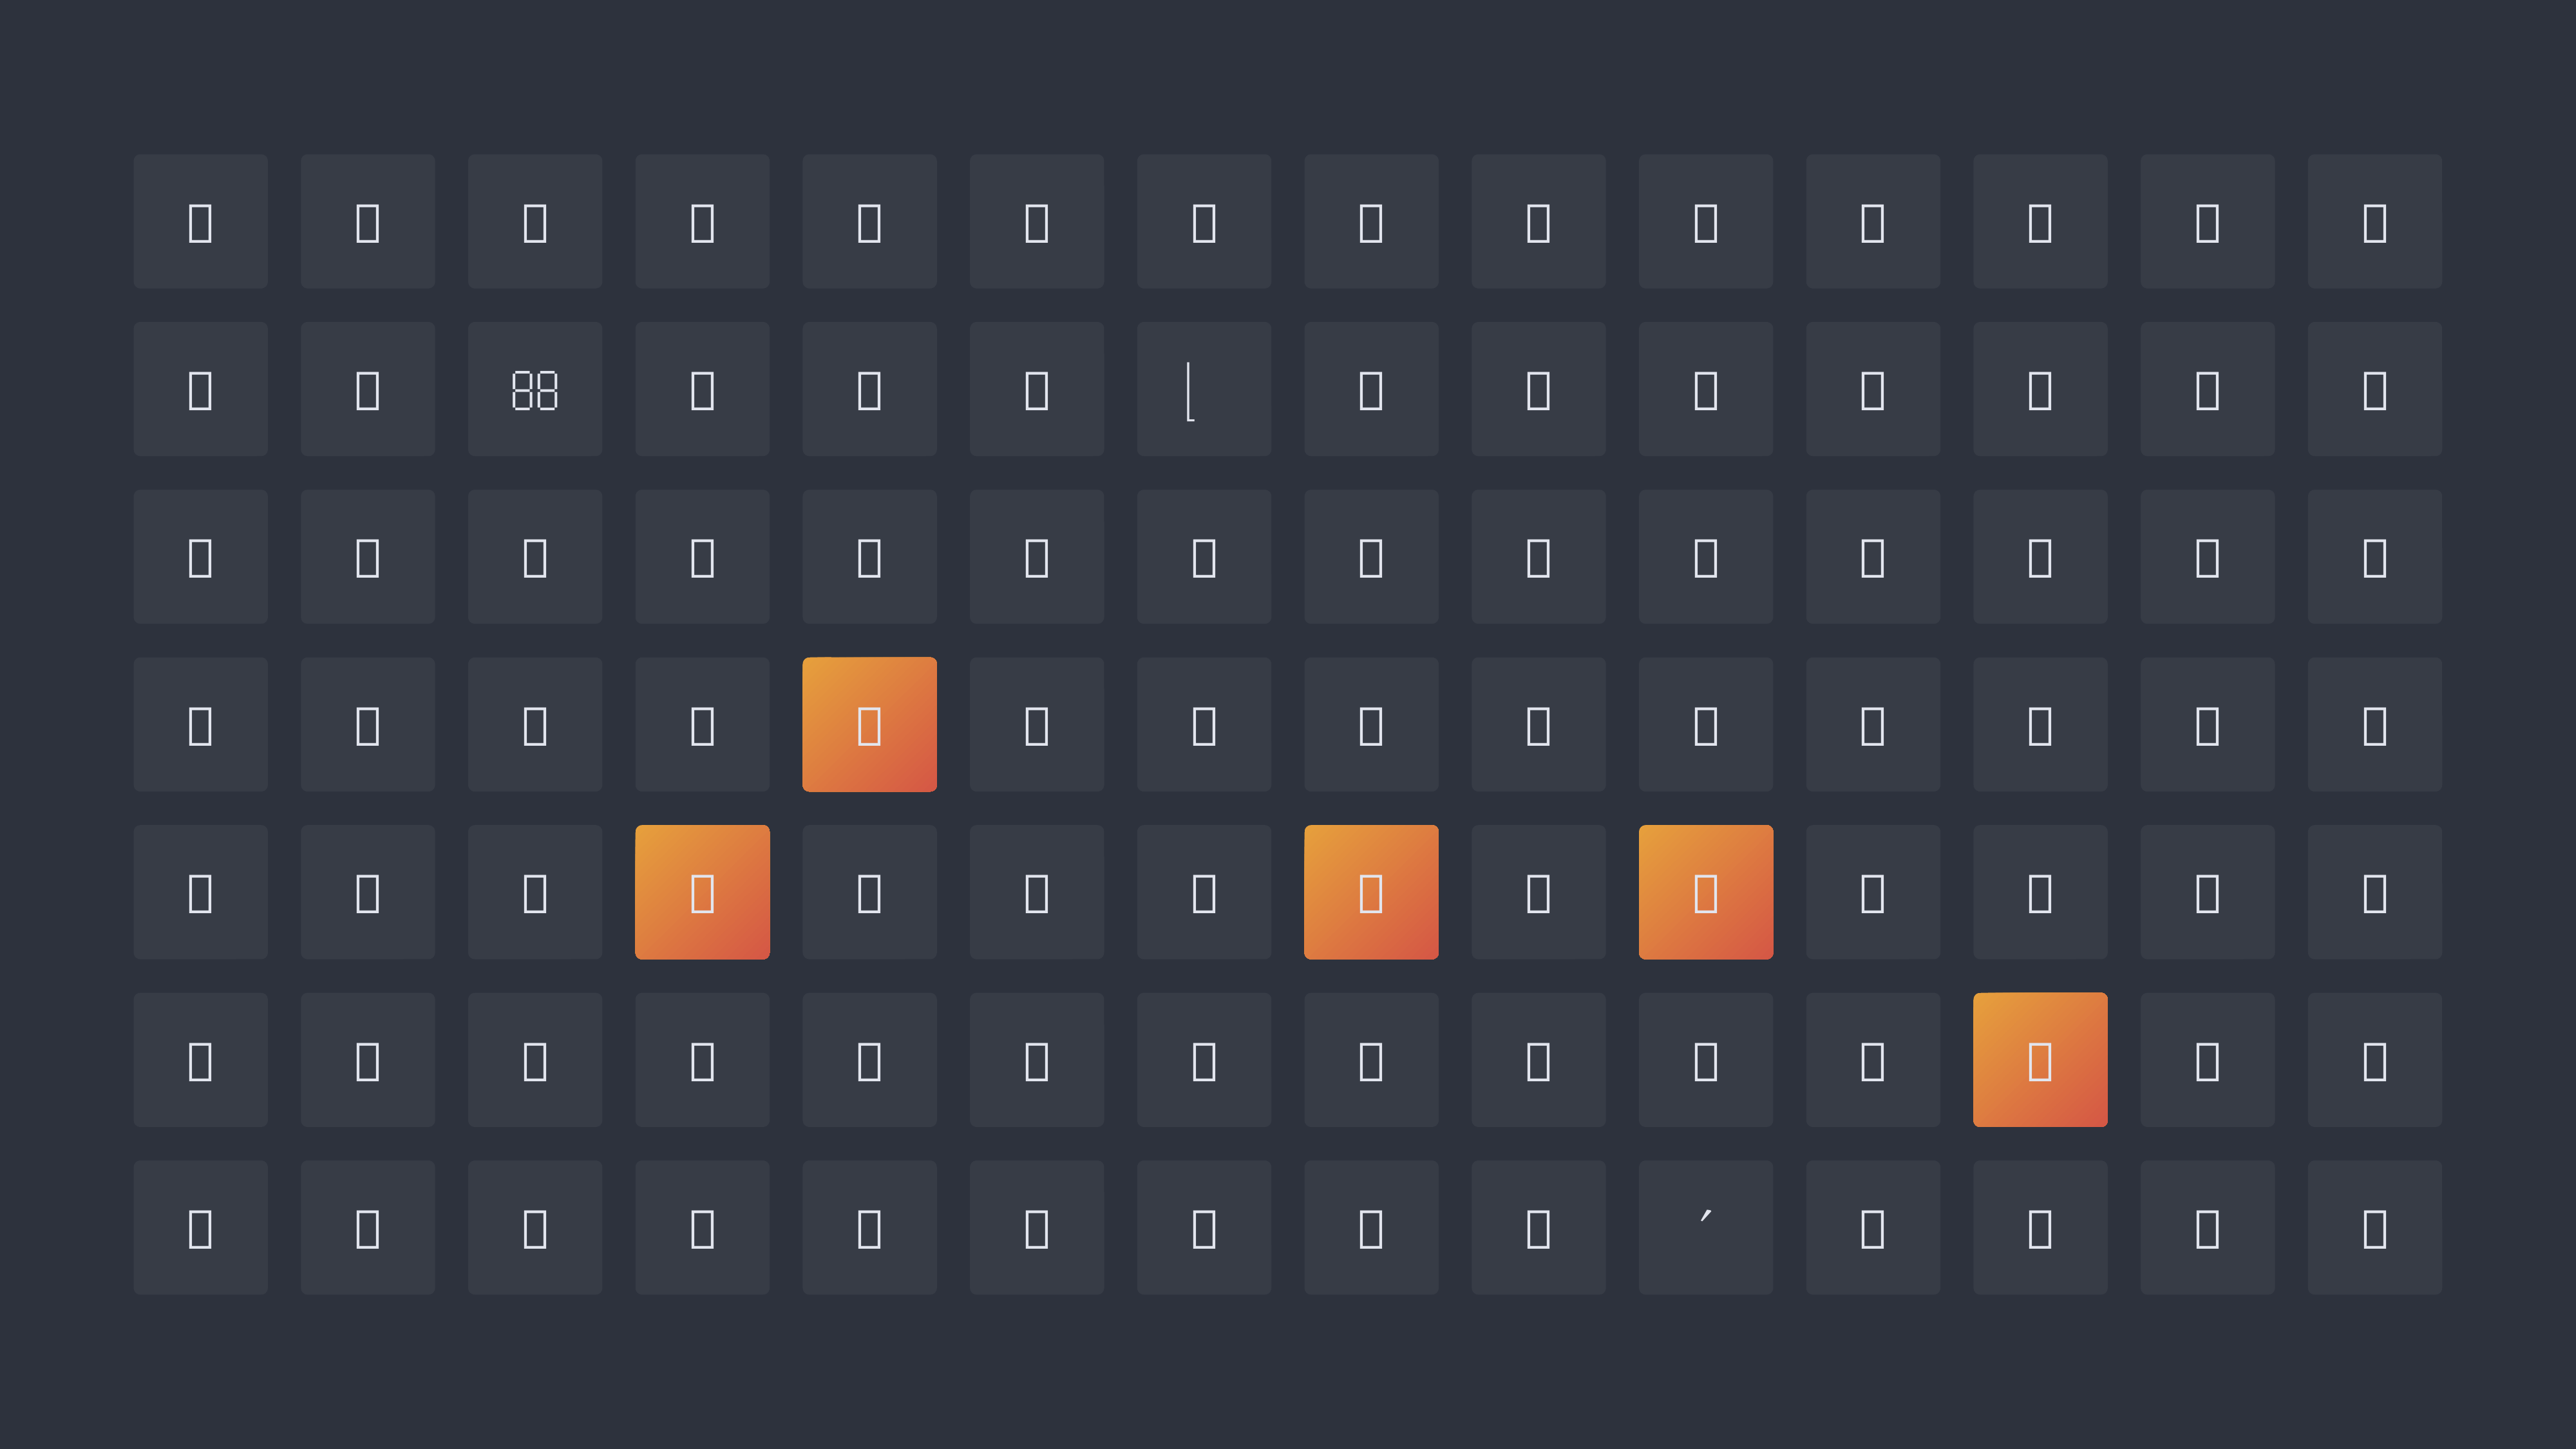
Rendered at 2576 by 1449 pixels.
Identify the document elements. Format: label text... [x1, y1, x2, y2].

text_box  [1690, 357, 1723, 422]
text_box [1137, 992, 1272, 1127]
text_box [468, 1160, 603, 1295]
text_box  [1021, 189, 1054, 254]
text_box [133, 489, 268, 624]
text_box  [2359, 1195, 2392, 1260]
text_box  [1522, 1195, 1555, 1260]
text_box [802, 154, 937, 289]
text_box  [184, 1027, 217, 1092]
text_box  [184, 692, 217, 757]
text_box [970, 154, 1104, 289]
text_box [802, 321, 937, 457]
text_box [1304, 321, 1439, 457]
text_box [1304, 489, 1439, 624]
text_box [1472, 657, 1606, 792]
text_box [468, 489, 603, 624]
text_box [635, 825, 770, 960]
text_box  [184, 357, 217, 422]
text_box  [2192, 357, 2224, 422]
text_box [970, 489, 1104, 624]
text_box  [1188, 189, 1221, 254]
text_box [1806, 1160, 1941, 1295]
text_box [301, 489, 435, 624]
text_box [1806, 657, 1941, 792]
text_box [1806, 321, 1941, 457]
text_box [635, 321, 770, 457]
text_box  [1857, 524, 1890, 589]
text_box [970, 657, 1104, 792]
text_box [2141, 321, 2275, 457]
text_box  [2192, 189, 2224, 254]
text_box  [2192, 524, 2224, 589]
text_box  [2192, 1027, 2224, 1092]
text_box [802, 657, 937, 792]
text_box  [2024, 189, 2057, 254]
text_box [635, 1160, 770, 1295]
text_box  [2024, 357, 2057, 422]
text_box  [352, 357, 384, 422]
text_box [1137, 154, 1272, 289]
text_box [970, 1160, 1104, 1295]
text_box [301, 321, 435, 457]
text_box [1973, 321, 2108, 457]
text_box  [2359, 524, 2392, 589]
text_box [1806, 992, 1941, 1127]
text_box [2141, 489, 2275, 624]
text_box  [686, 1027, 719, 1092]
text_box  [2024, 692, 2057, 757]
text_box [1806, 825, 1941, 960]
text_box [301, 825, 435, 960]
text_box  [1857, 357, 1890, 422]
text_box  [1021, 1027, 1054, 1092]
text_box [468, 154, 603, 289]
text_box [1304, 657, 1439, 792]
text_box [1806, 154, 1941, 289]
text_box [2141, 1160, 2275, 1295]
text_box  [1188, 1027, 1221, 1092]
text_box  [1690, 524, 1723, 589]
text_box  [1355, 692, 1388, 757]
text_box  [1522, 692, 1555, 757]
text_box [970, 825, 1104, 960]
text_box [2307, 154, 2443, 289]
text_box  [1021, 357, 1054, 422]
text_box  [1188, 357, 1221, 422]
text_box  [2192, 1195, 2224, 1260]
text_box  [2359, 1027, 2392, 1092]
text_box [635, 154, 770, 289]
text_box  [2359, 692, 2392, 757]
text_box  [1021, 692, 1054, 757]
text_box  [1857, 189, 1890, 254]
text_box [301, 657, 435, 792]
text_box [802, 992, 937, 1127]
text_box  [1021, 860, 1054, 925]
text_box  [1522, 860, 1555, 925]
text_box  [853, 357, 886, 422]
text_box [2141, 154, 2275, 289]
text_box  [853, 524, 886, 589]
text_box [1137, 1160, 1272, 1295]
text_box  [686, 860, 719, 925]
text_box  [2024, 860, 2057, 925]
text_box  [184, 860, 217, 925]
text_box [1472, 825, 1606, 960]
text_box  [686, 357, 719, 422]
text_box [1973, 154, 2108, 289]
text_box  [686, 692, 719, 757]
text_box  [1355, 357, 1388, 422]
text_box [970, 992, 1104, 1127]
text_box  [1355, 1195, 1388, 1260]
text_box  [184, 1195, 217, 1260]
text_box  [853, 692, 886, 757]
text_box  [1690, 860, 1723, 925]
text_box [802, 489, 937, 624]
text_box [1973, 992, 2108, 1127]
text_box  [1522, 189, 1555, 254]
text_box  [519, 860, 552, 925]
text_box [1639, 825, 1774, 960]
text_box  [2359, 189, 2392, 254]
text_box  [1857, 692, 1890, 757]
text_box [1304, 992, 1439, 1127]
text_box [1639, 1160, 1774, 1295]
text_box  [1522, 524, 1555, 589]
text_box [1639, 321, 1774, 457]
text_box [1973, 657, 2108, 792]
text_box [133, 321, 268, 457]
text_box [1137, 489, 1272, 624]
text_box [1973, 1160, 2108, 1295]
text_box  [1701, 1195, 1712, 1260]
text_box  [352, 524, 384, 589]
text_box  [184, 189, 217, 254]
text_box [1472, 321, 1606, 457]
text_box [802, 825, 937, 960]
text_box  [686, 189, 719, 254]
text_box  [519, 189, 552, 254]
text_box [301, 1160, 435, 1295]
text_box [2307, 825, 2443, 960]
text_box [1472, 154, 1606, 289]
text_box  [1021, 524, 1054, 589]
text_box [133, 825, 268, 960]
text_box [635, 657, 770, 792]
text_box [1973, 825, 2108, 960]
text_box [970, 321, 1104, 457]
text_box  [352, 860, 384, 925]
text_box  [853, 1027, 886, 1092]
text_box [301, 154, 435, 289]
text_box [1137, 657, 1272, 792]
text_box  [1355, 1027, 1388, 1092]
text_box  [184, 524, 217, 589]
text_box  [2359, 860, 2392, 925]
text_box  [519, 1027, 552, 1092]
text_box [1639, 992, 1774, 1127]
text_box [1639, 154, 1774, 289]
text_box  [853, 1195, 886, 1260]
text_box [1806, 489, 1941, 624]
text_box  [1522, 1027, 1555, 1092]
text_box [1137, 825, 1272, 960]
text_box [802, 1160, 937, 1295]
text_box  [352, 692, 384, 757]
text_box [2307, 489, 2443, 624]
text_box [1304, 1160, 1439, 1295]
text_box [2307, 321, 2443, 457]
text_box  [1188, 524, 1221, 589]
text_box [468, 992, 603, 1127]
text_box [1304, 825, 1439, 960]
text_box  [2192, 692, 2224, 757]
text_box [133, 1160, 268, 1295]
text_box [2141, 657, 2275, 792]
text_box  [2192, 860, 2224, 925]
text_box [1137, 321, 1272, 457]
text_box [2307, 657, 2443, 792]
text_box  [352, 189, 384, 254]
text_box [2307, 992, 2443, 1127]
text_box  [2024, 1195, 2057, 1260]
text_box [133, 657, 268, 792]
text_box  [519, 1195, 552, 1260]
text_box [635, 992, 770, 1127]
text_box [468, 657, 603, 792]
text_box [1304, 154, 1439, 289]
text_box [2141, 825, 2275, 960]
text_box  [1690, 692, 1723, 757]
text_box  [686, 1195, 719, 1260]
text_box  [352, 1027, 384, 1092]
text_box  [1021, 1195, 1054, 1260]
text_box  [1355, 524, 1388, 589]
text_box [468, 321, 603, 457]
text_box [301, 992, 435, 1127]
text_box [1472, 992, 1606, 1127]
text_box  [2024, 524, 2057, 589]
text_box  [2024, 1027, 2057, 1092]
text_box  [1188, 860, 1221, 925]
text_box  [509, 357, 562, 422]
text_box  [2359, 357, 2392, 422]
text_box  [853, 189, 886, 254]
text_box  [1857, 1195, 1890, 1260]
text_box [2141, 992, 2275, 1127]
text_box  [1188, 692, 1221, 757]
text_box [468, 825, 603, 960]
text_box  [1690, 1027, 1723, 1092]
text_box  [1522, 357, 1555, 422]
text_box  [1355, 860, 1388, 925]
text_box [133, 154, 268, 289]
text_box  [1188, 1195, 1221, 1260]
text_box  [519, 692, 552, 757]
text_box  [1690, 189, 1723, 254]
text_box [635, 489, 770, 624]
text_box [133, 992, 268, 1127]
text_box  [1355, 189, 1388, 254]
text_box [1639, 489, 1774, 624]
text_box  [519, 524, 552, 589]
text_box  [1857, 860, 1890, 925]
text_box [1472, 1160, 1606, 1295]
text_box  [686, 524, 719, 589]
text_box [1639, 657, 1774, 792]
text_box  [853, 860, 886, 925]
text_box [1472, 489, 1606, 624]
text_box [1973, 489, 2108, 624]
text_box [2307, 1160, 2443, 1295]
text_box  [352, 1195, 384, 1260]
text_box  [1857, 1027, 1890, 1092]
